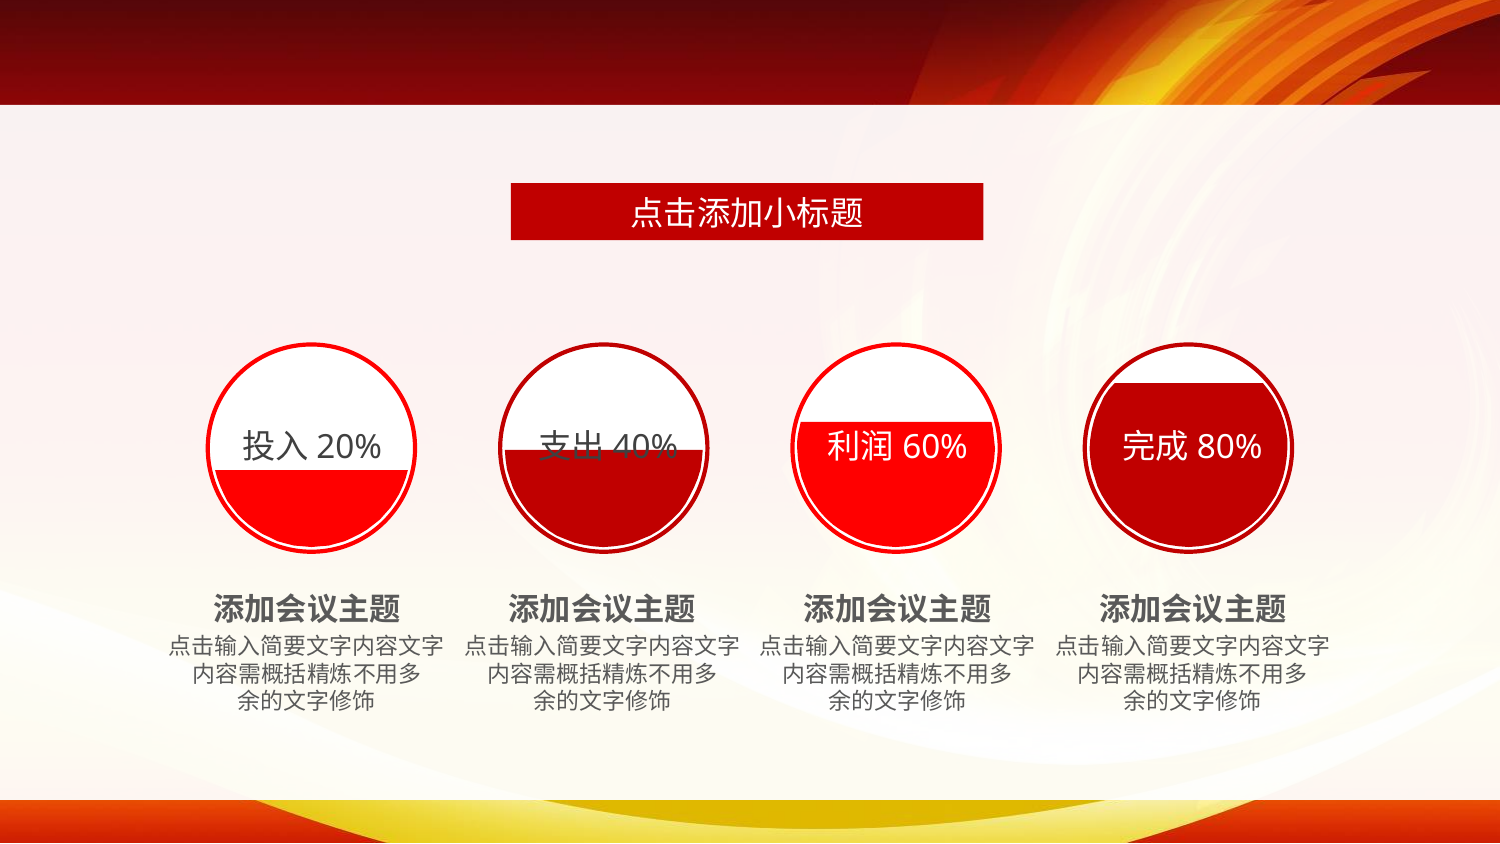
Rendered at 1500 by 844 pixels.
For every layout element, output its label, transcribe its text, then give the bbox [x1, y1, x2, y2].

text_box [797, 421, 996, 548]
text_box 点击添加小标题 [509, 181, 985, 242]
picture [0, 0, 1500, 104]
picture [0, 800, 1500, 843]
text_box [498, 342, 710, 554]
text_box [132, 581, 427, 694]
text_box 完成80% [1107, 417, 1278, 473]
text_box [504, 449, 703, 548]
text_box 支出40% [523, 417, 694, 473]
text_box 投入20% [227, 417, 398, 473]
text_box [1089, 383, 1288, 548]
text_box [1018, 581, 1368, 694]
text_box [723, 581, 1017, 694]
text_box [428, 581, 722, 694]
text_box [790, 342, 1002, 554]
text_box [1082, 342, 1295, 554]
text_box [205, 342, 418, 554]
text_box [215, 470, 408, 548]
text_box 利润60% [813, 417, 983, 473]
